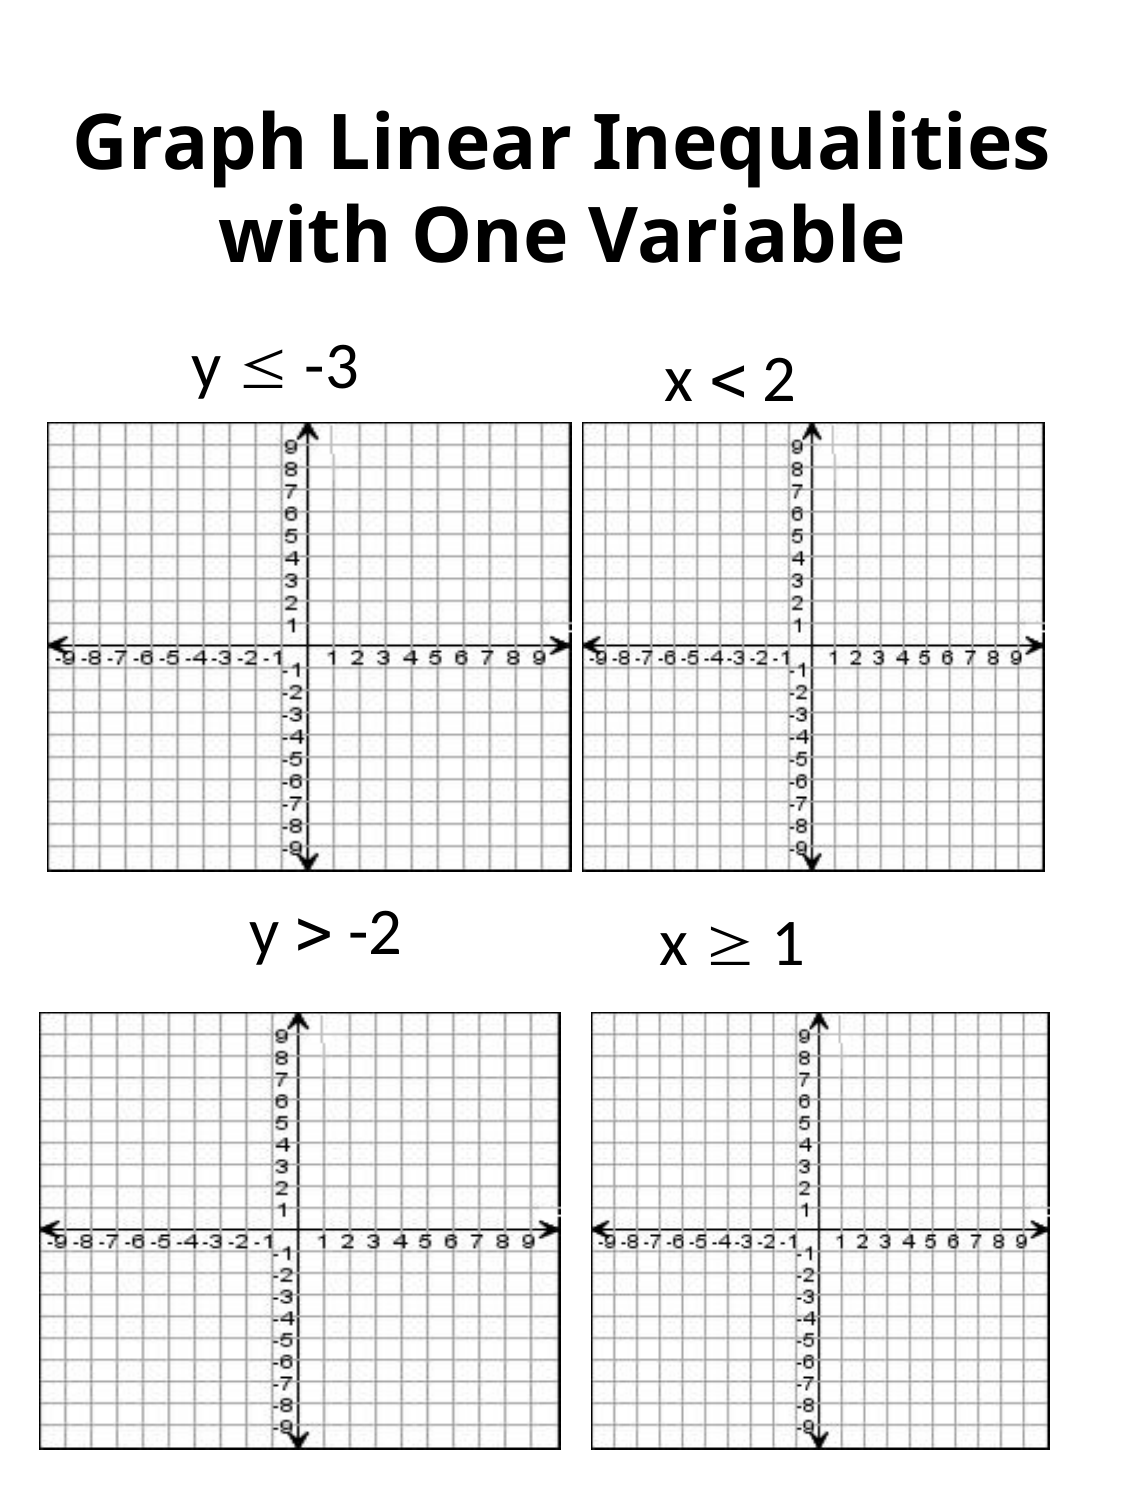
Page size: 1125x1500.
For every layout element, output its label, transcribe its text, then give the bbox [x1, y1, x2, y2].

text_box x  2 [650, 326, 812, 421]
text_box y  -2 [234, 880, 418, 976]
picture [591, 1012, 1051, 1451]
title Graph Linear Inequalities with One Variable [56, 60, 1069, 310]
picture [38, 1012, 562, 1451]
text_box x  1 [645, 891, 821, 987]
text_box y  -3 [176, 314, 374, 410]
picture [581, 422, 1045, 872]
picture [47, 422, 572, 872]
